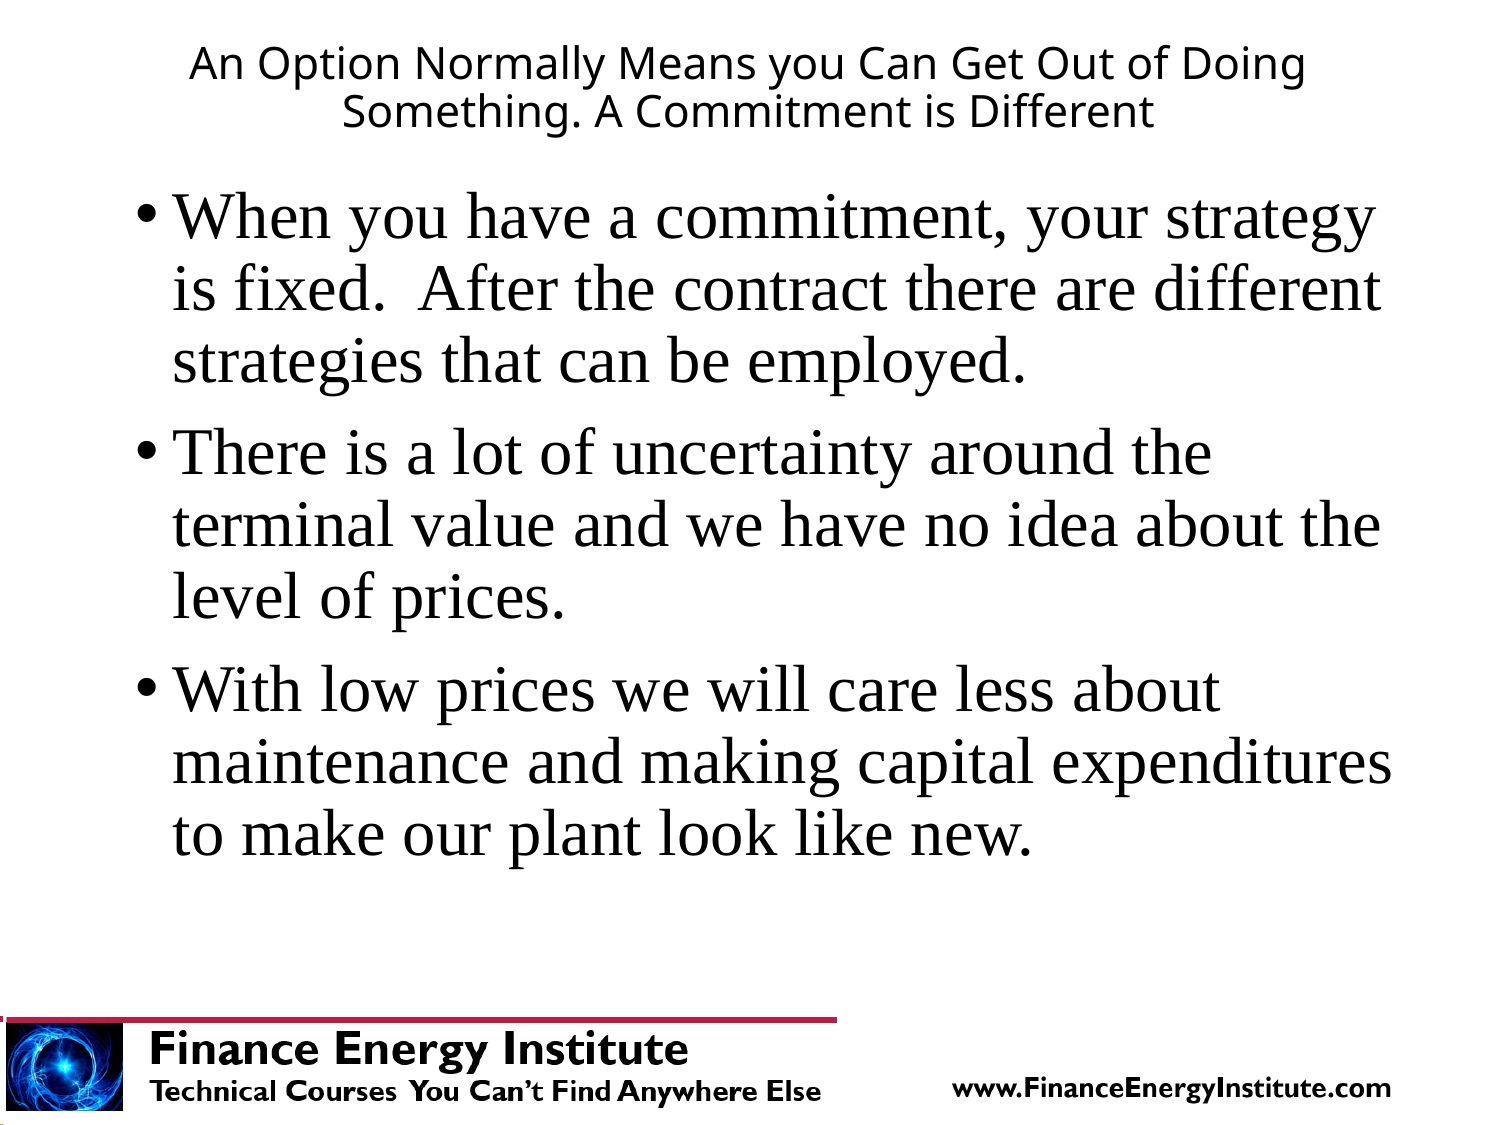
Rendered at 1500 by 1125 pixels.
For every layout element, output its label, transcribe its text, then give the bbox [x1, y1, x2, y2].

picture [947, 1071, 1400, 1108]
list When you have a commitment, your strategy is fixed. After the contract there are different strategies that can be employed. There is a lot of uncertainty around the terminal value and we have no idea about the level of prices. With low prices we will care less about maintenance and making capital expenditures to make our plant look like new. [120, 173, 1417, 980]
picture [0, 1006, 837, 1125]
title An Option Normally Means you Can Get Out of Doing Something. A Commitment is Different [120, 32, 1378, 146]
